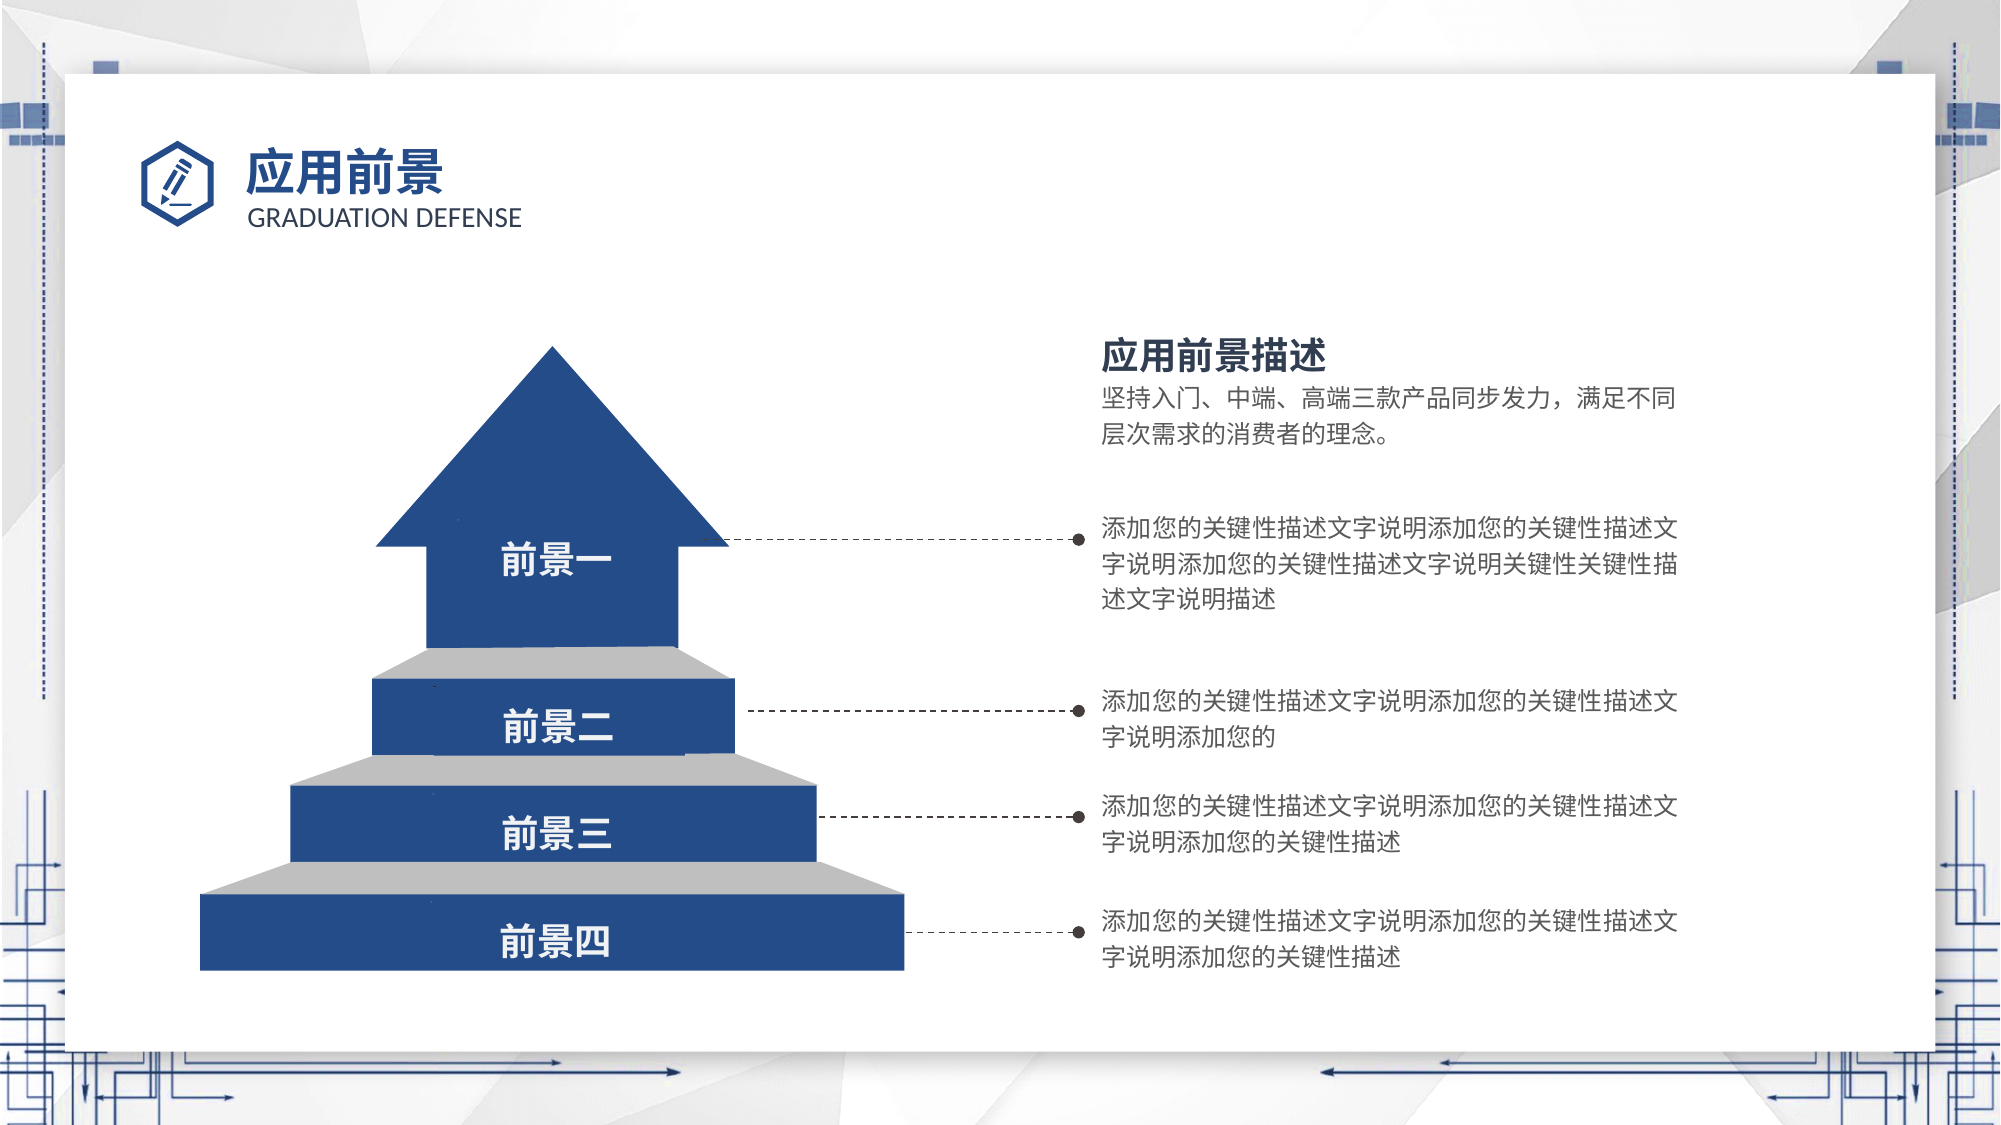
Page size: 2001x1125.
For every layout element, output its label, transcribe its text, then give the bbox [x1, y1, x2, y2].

text_box 应用前景描述 坚持入门、中端、高端三款产品同步发力，满足不同层次需求的消费者的理念。 [1087, 315, 1716, 457]
text_box 添加您的关键性描述文字说明添加您的关键性描述文字说明添加您的关键性描述文字说明关键性关键性描述文字说明描述 [1087, 498, 1693, 622]
picture [0, 0, 2001, 1125]
text_box 添加您的关键性描述文字说明添加您的关键性描述文字说明添加您的关键性描述 [1087, 777, 1693, 864]
title 应用前景 [230, 121, 910, 196]
text_box 添加您的关键性描述文字说明添加您的关键性描述文字说明添加您的关键性描述 [1087, 892, 1693, 980]
text_box 添加您的关键性描述文字说明添加您的关键性描述文字说明添加您的 [1087, 672, 1693, 760]
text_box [200, 346, 906, 971]
